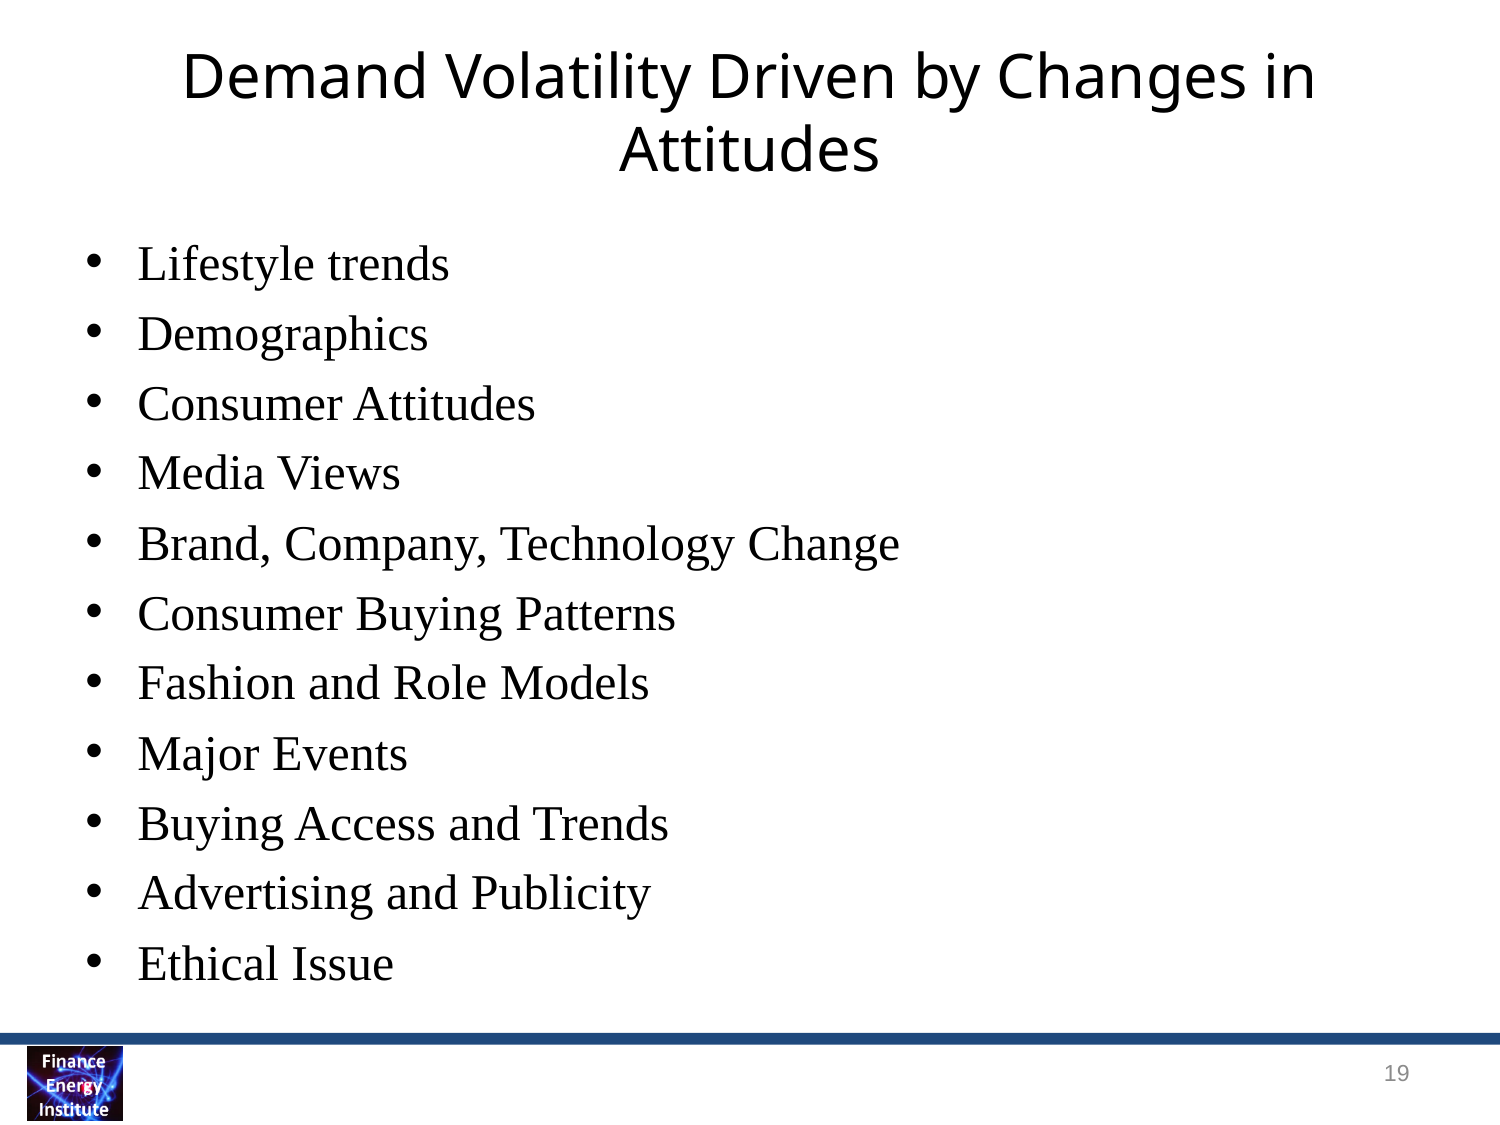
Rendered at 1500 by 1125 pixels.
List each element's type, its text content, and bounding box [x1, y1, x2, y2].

title Demand Volatility Driven by Changes in Attitudes [70, 56, 1430, 164]
picture [27, 1046, 123, 1121]
list Lifestyle trends Demographics Consumer Attitudes Media Views Brand, Company, Technology Change Consumer Buying Patterns Fashion and Role Models Major Events Buying Access and Trends Advertising and Publicity Ethical Issue [70, 222, 1430, 1032]
slide_number 19 [1074, 1042, 1425, 1103]
